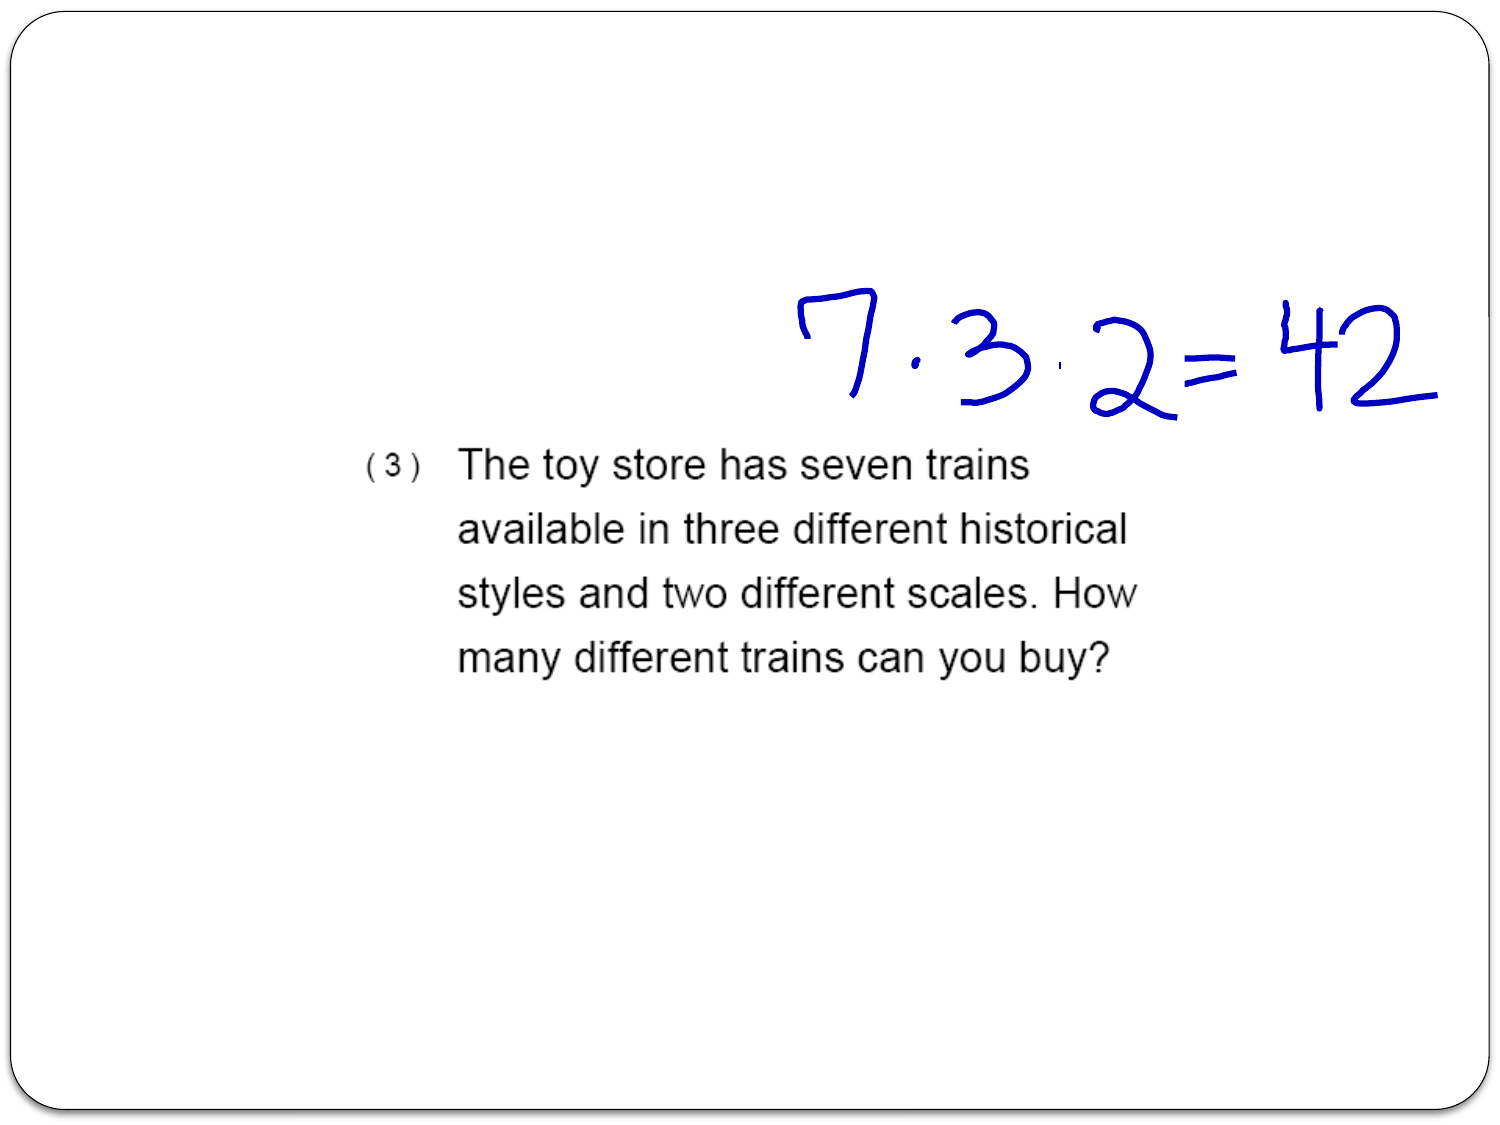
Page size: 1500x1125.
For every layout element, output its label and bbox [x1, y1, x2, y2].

text_box [1282, 302, 1318, 352]
text_box [1184, 371, 1237, 385]
text_box [799, 290, 876, 397]
text_box [1341, 307, 1438, 405]
text_box [1317, 309, 1322, 410]
text_box [1184, 356, 1236, 360]
text_box [1321, 331, 1338, 346]
picture [356, 428, 1144, 697]
text_box [1092, 319, 1178, 419]
text_box [913, 358, 919, 367]
text_box [953, 311, 1029, 404]
